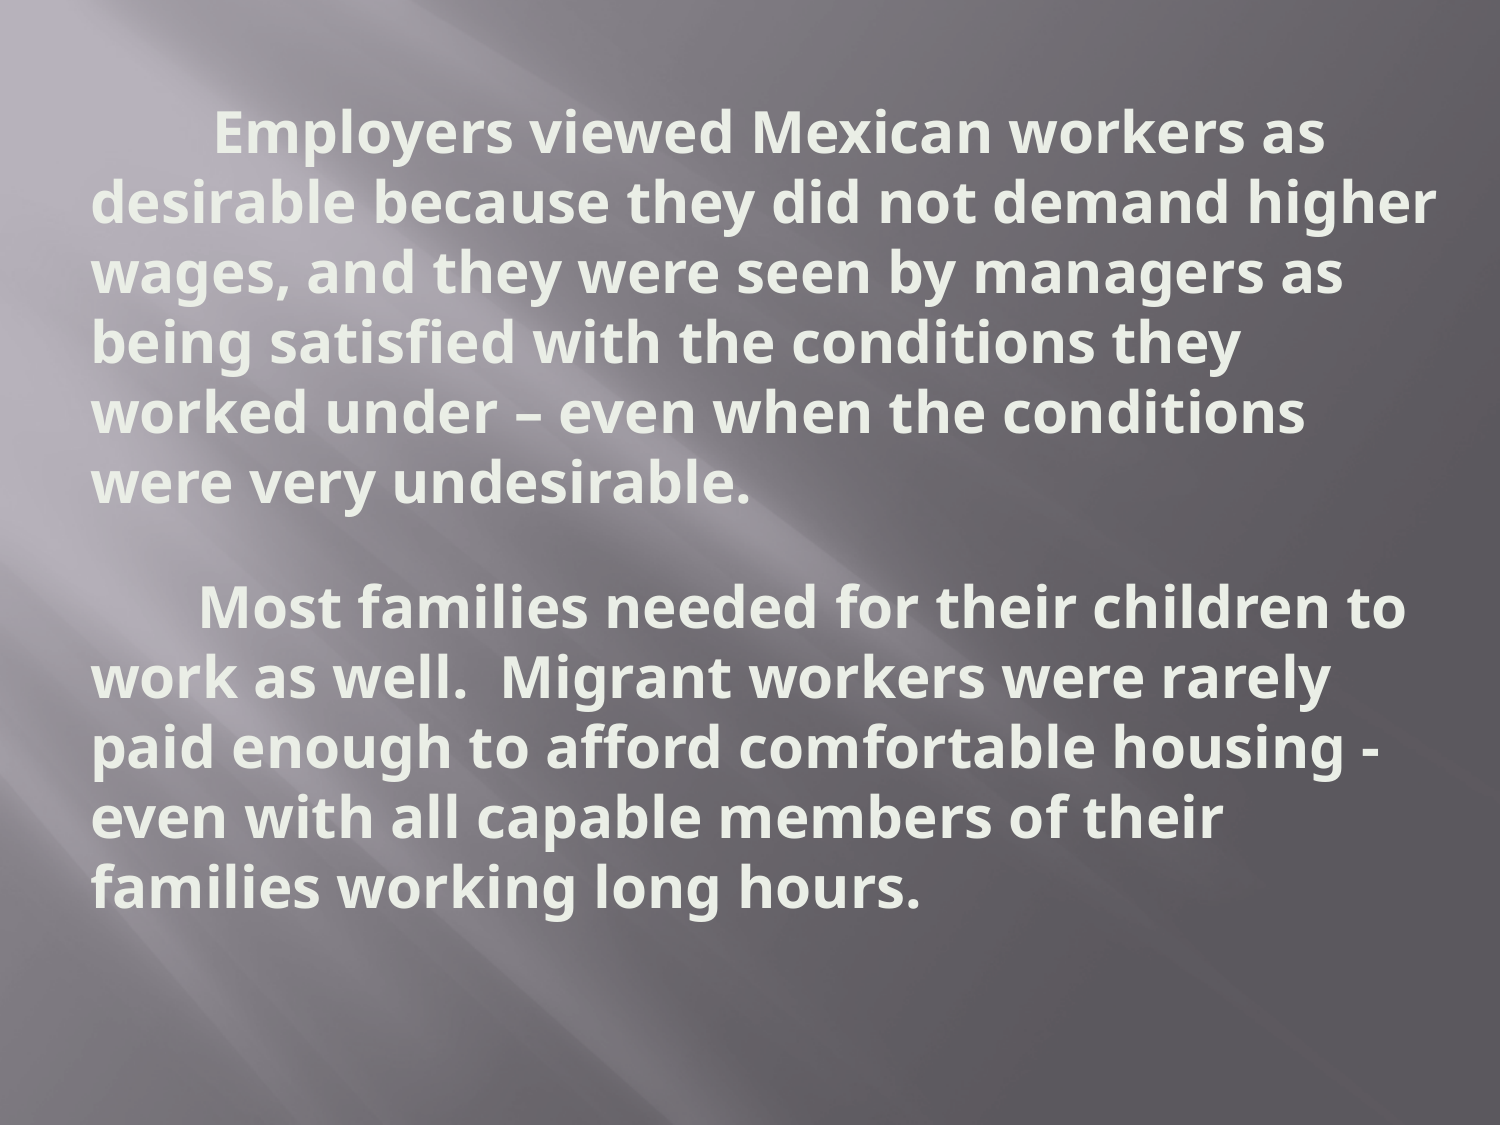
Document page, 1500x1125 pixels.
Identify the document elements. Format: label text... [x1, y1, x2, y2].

subtitle Employers viewed Mexican workers as desirable because they did not demand higher wages, and they were seen by managers as being satisfied with the conditions they worked under – even when the conditions were very undesirable. [75, 87, 1463, 538]
picture [0, 0, 1500, 1125]
text_box Most families needed for their children to work as well. Migrant workers were rarely paid enough to afford comfortable housing - even with all capable members of their families working long hours. [75, 562, 1475, 932]
